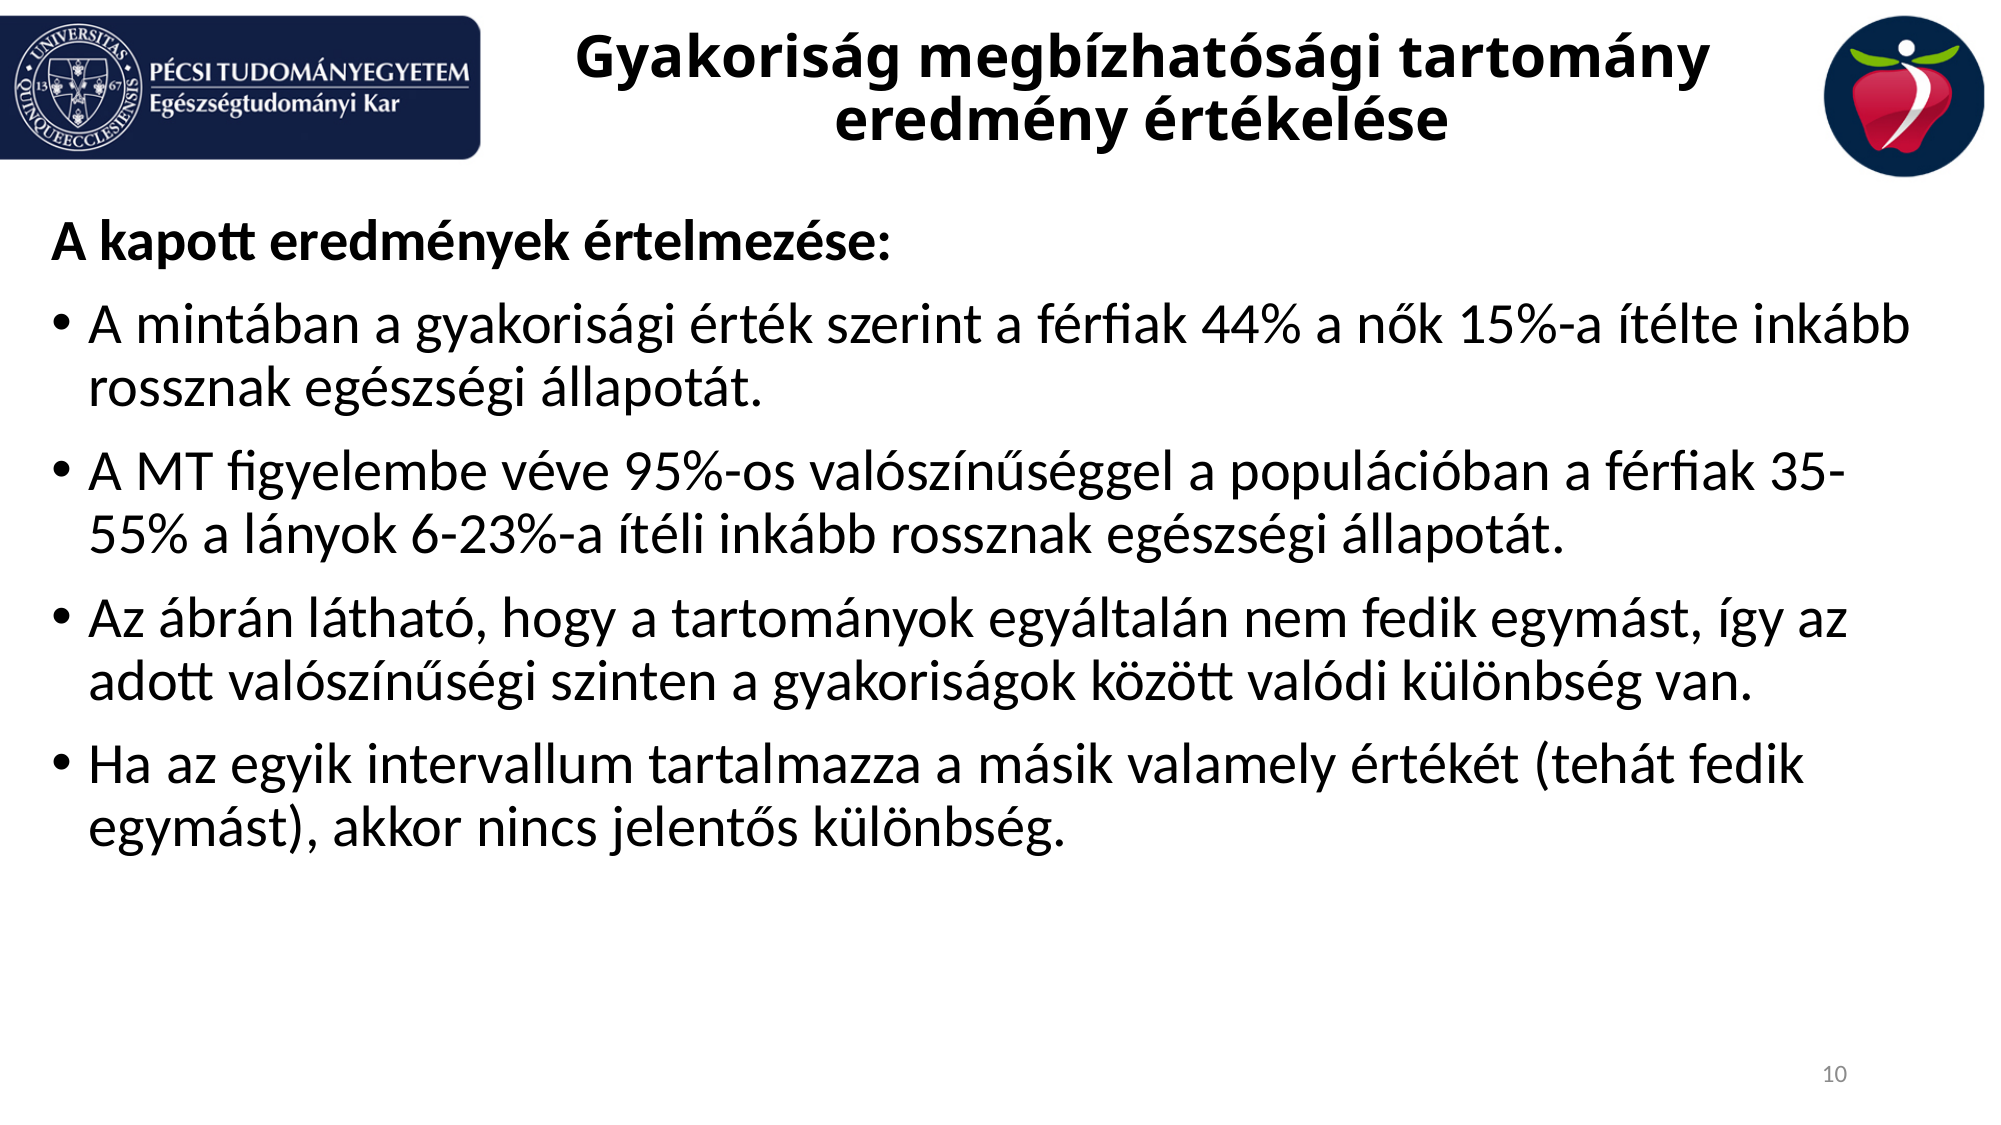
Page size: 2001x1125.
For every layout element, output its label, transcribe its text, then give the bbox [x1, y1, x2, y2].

slide_number 10 [1412, 1042, 1863, 1103]
picture [0, 0, 2001, 1125]
title Gyakoriság megbízhatósági tartomány eredmény értékelése [487, 18, 1797, 161]
list A kapott eredmények értelmezése: A mintában a gyakorisági érték szerint a férfiak 44% a nők 15%-a ítélte inkább rossznak egészségi állapotát. A MT figyelembe véve 95%-os valószínűséggel a populációban a férfiak 35-55% a lányok 6-23%-a ítéli inkább rossznak egészségi állapotát. Az ábrán látható, hogy a tartományok egyáltalán nem fedik egymást, így az adott valószínűségi szinten a gyakoriságok között valódi különbség van. Ha az egyik intervallum tartalmazza a másik valamely értékét (tehát fedik egymást), akkor nincs jelentős különbség. [36, 202, 1941, 1014]
